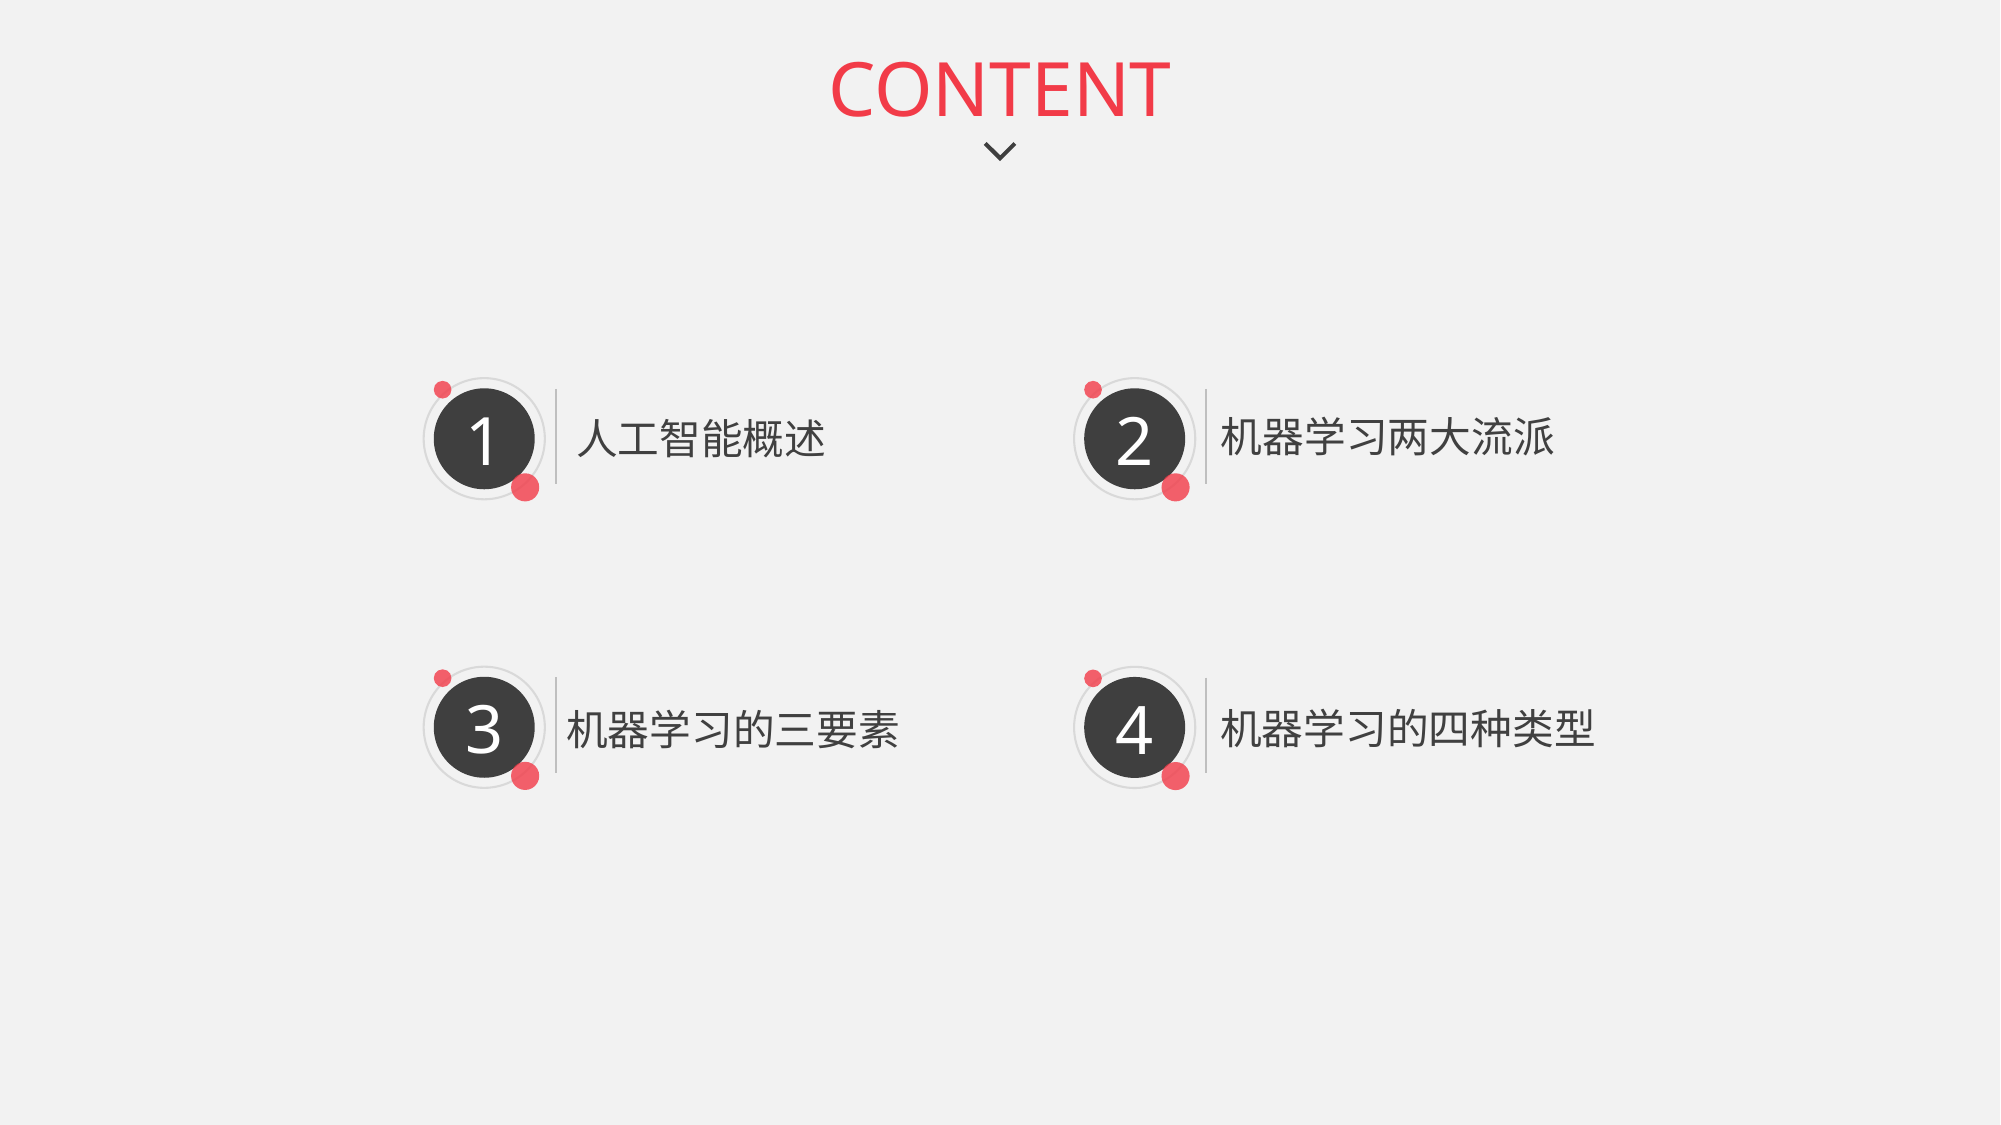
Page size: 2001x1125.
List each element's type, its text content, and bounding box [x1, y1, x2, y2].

text_box [982, 140, 1018, 163]
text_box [1074, 666, 1636, 791]
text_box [1074, 378, 1771, 502]
text_box CONTENT [785, 34, 1215, 139]
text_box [423, 378, 932, 502]
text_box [423, 666, 922, 790]
